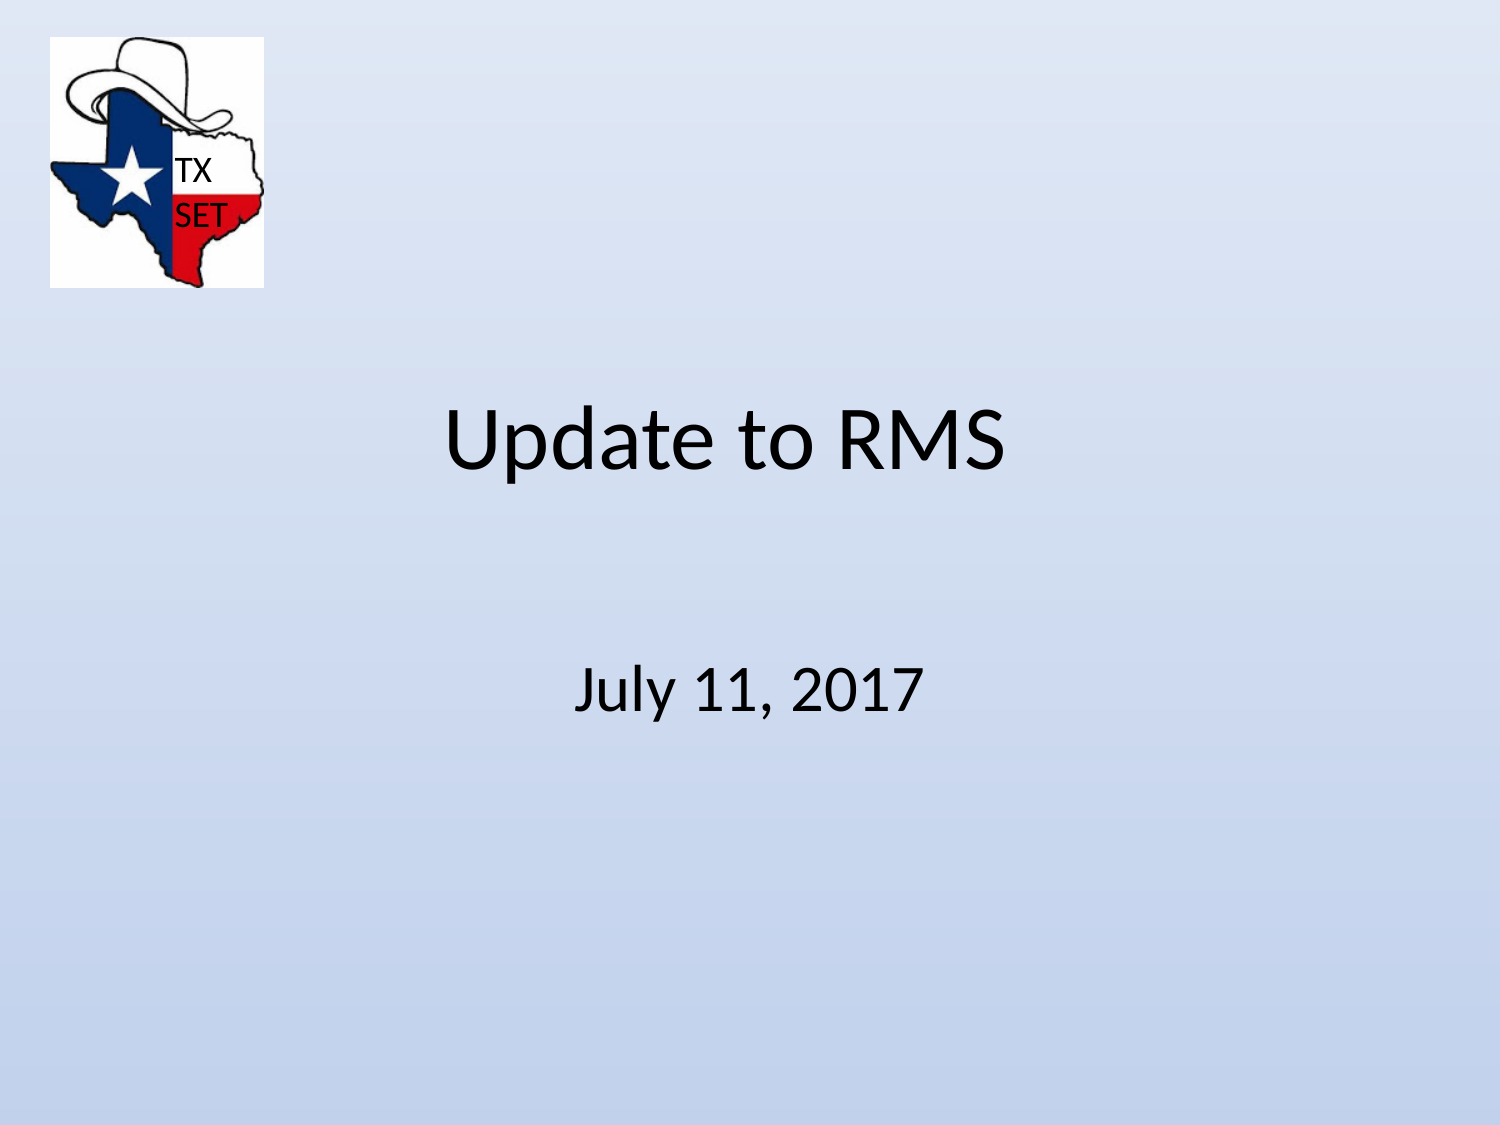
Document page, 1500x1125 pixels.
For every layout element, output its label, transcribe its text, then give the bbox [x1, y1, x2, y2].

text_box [49, 37, 264, 288]
subtitle July 11, 2017 [225, 637, 1275, 925]
title Update to RMS [87, 312, 1363, 554]
